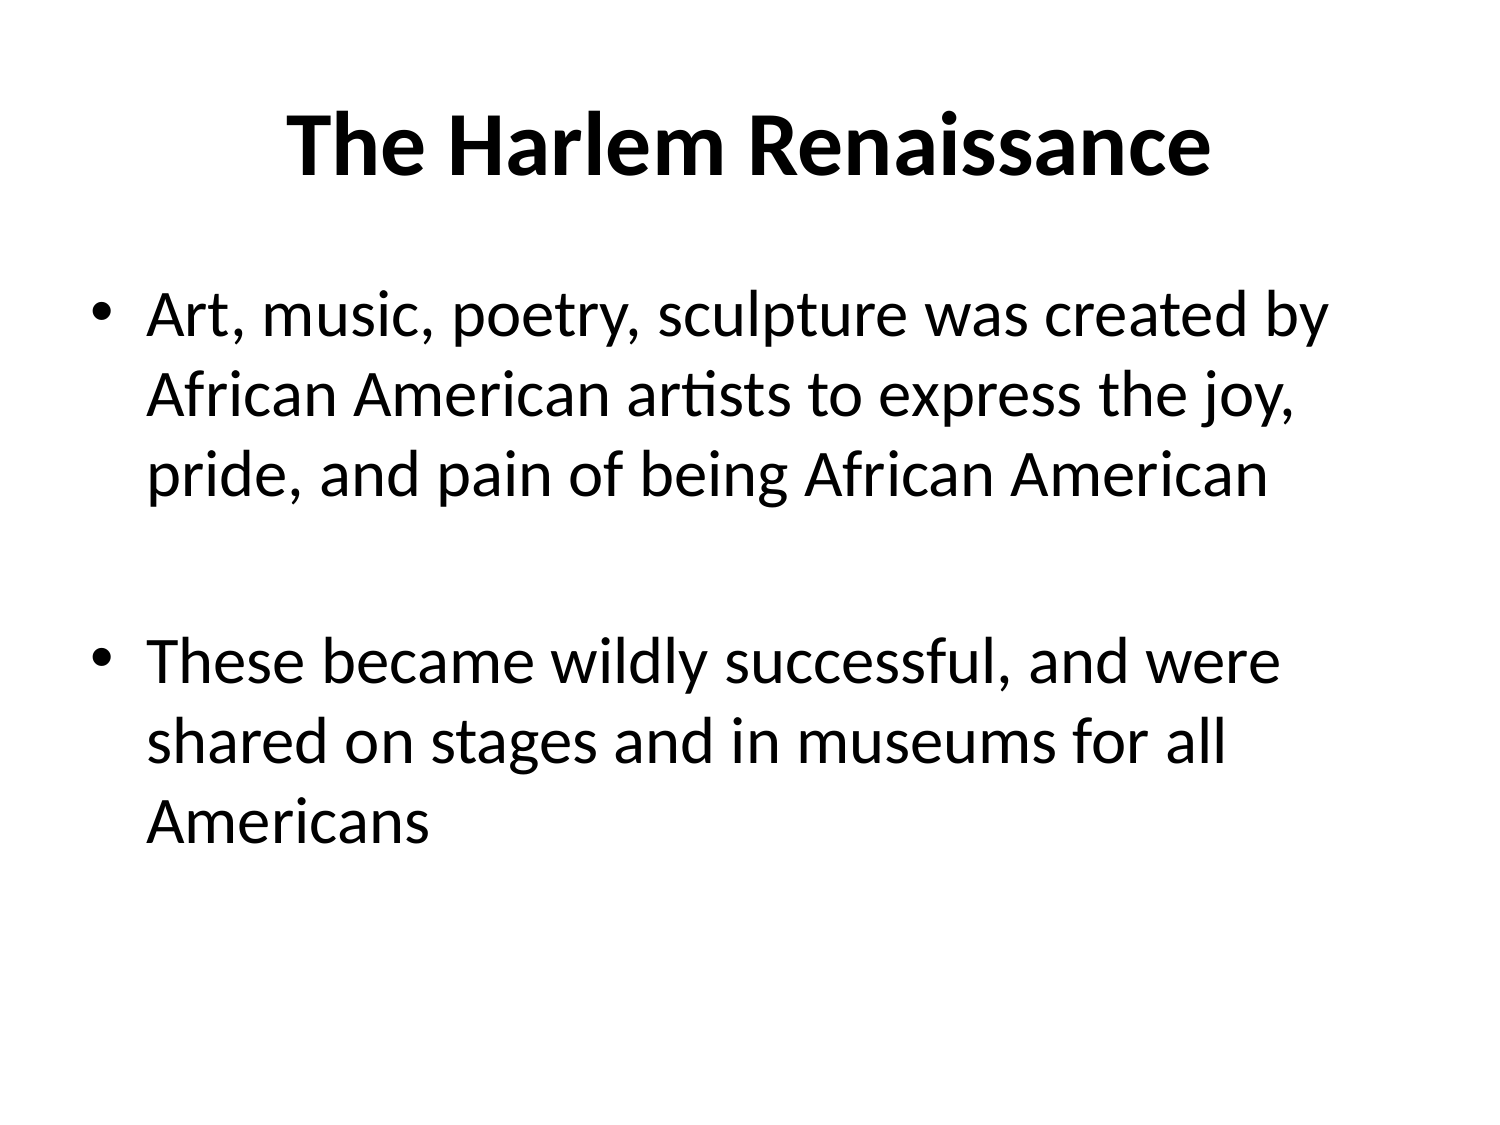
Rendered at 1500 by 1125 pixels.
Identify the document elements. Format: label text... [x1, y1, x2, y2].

list Art, music, poetry, sculpture was created by African American artists to express the joy, pride, and pain of being African American These became wildly successful, and were shared on stages and in museums for all Americans [75, 262, 1425, 1005]
title The Harlem Renaissance [75, 45, 1425, 233]
